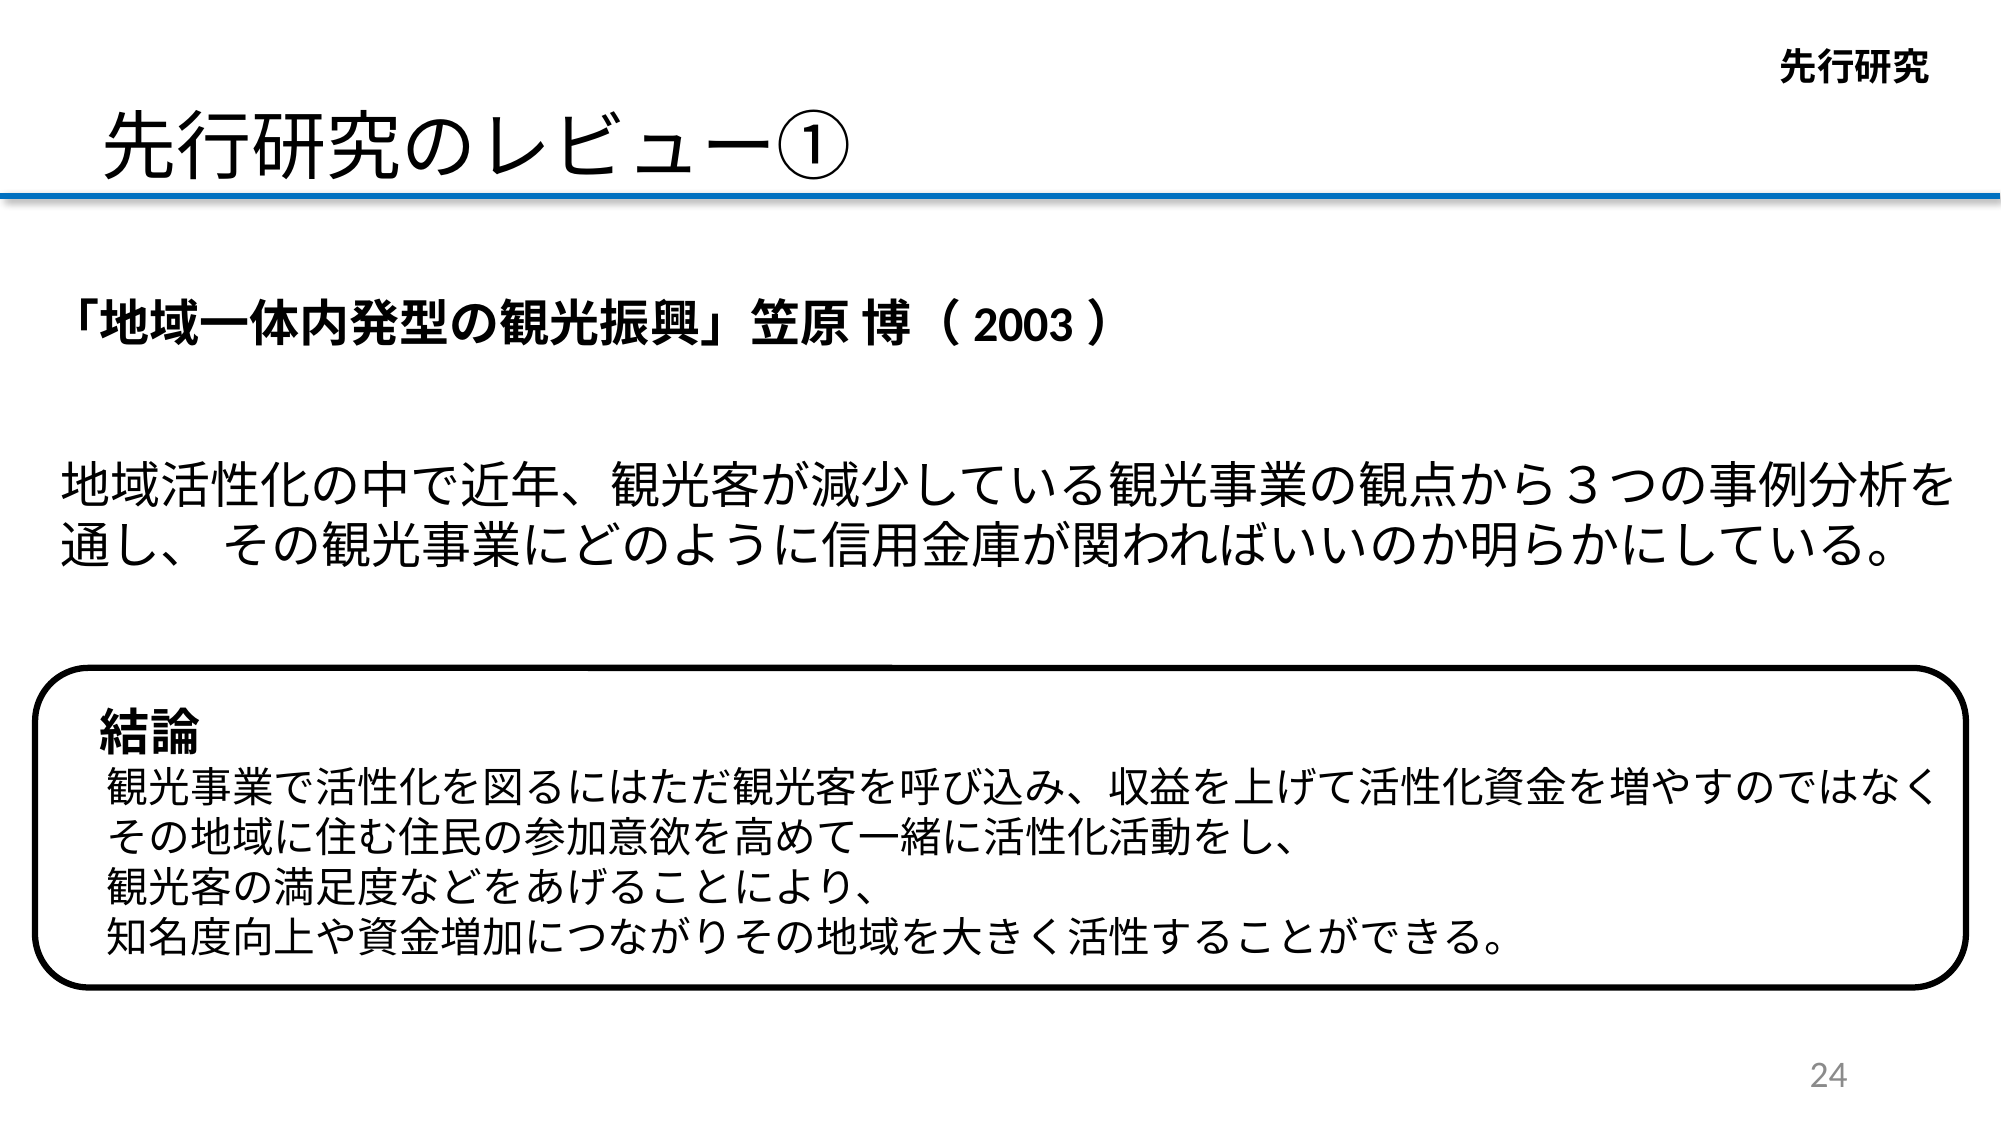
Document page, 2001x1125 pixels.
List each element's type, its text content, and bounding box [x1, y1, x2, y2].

text_box 地域活性化の中で近年、観光客が減少している観光事業の観点から３つの事例分析を 通し、 その観光事業にどのように信用金庫が関わればいいのか明らかにしている。 [45, 445, 1974, 581]
text_box 「地域一体内発型の観光振興」笠原 博（2003） [35, 284, 1162, 359]
text_box 先行研究 [1764, 35, 1945, 95]
text_box 先行研究のレビュー① [87, 91, 867, 197]
slide_number 24 [1412, 1042, 1863, 1103]
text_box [35, 667, 1966, 1021]
